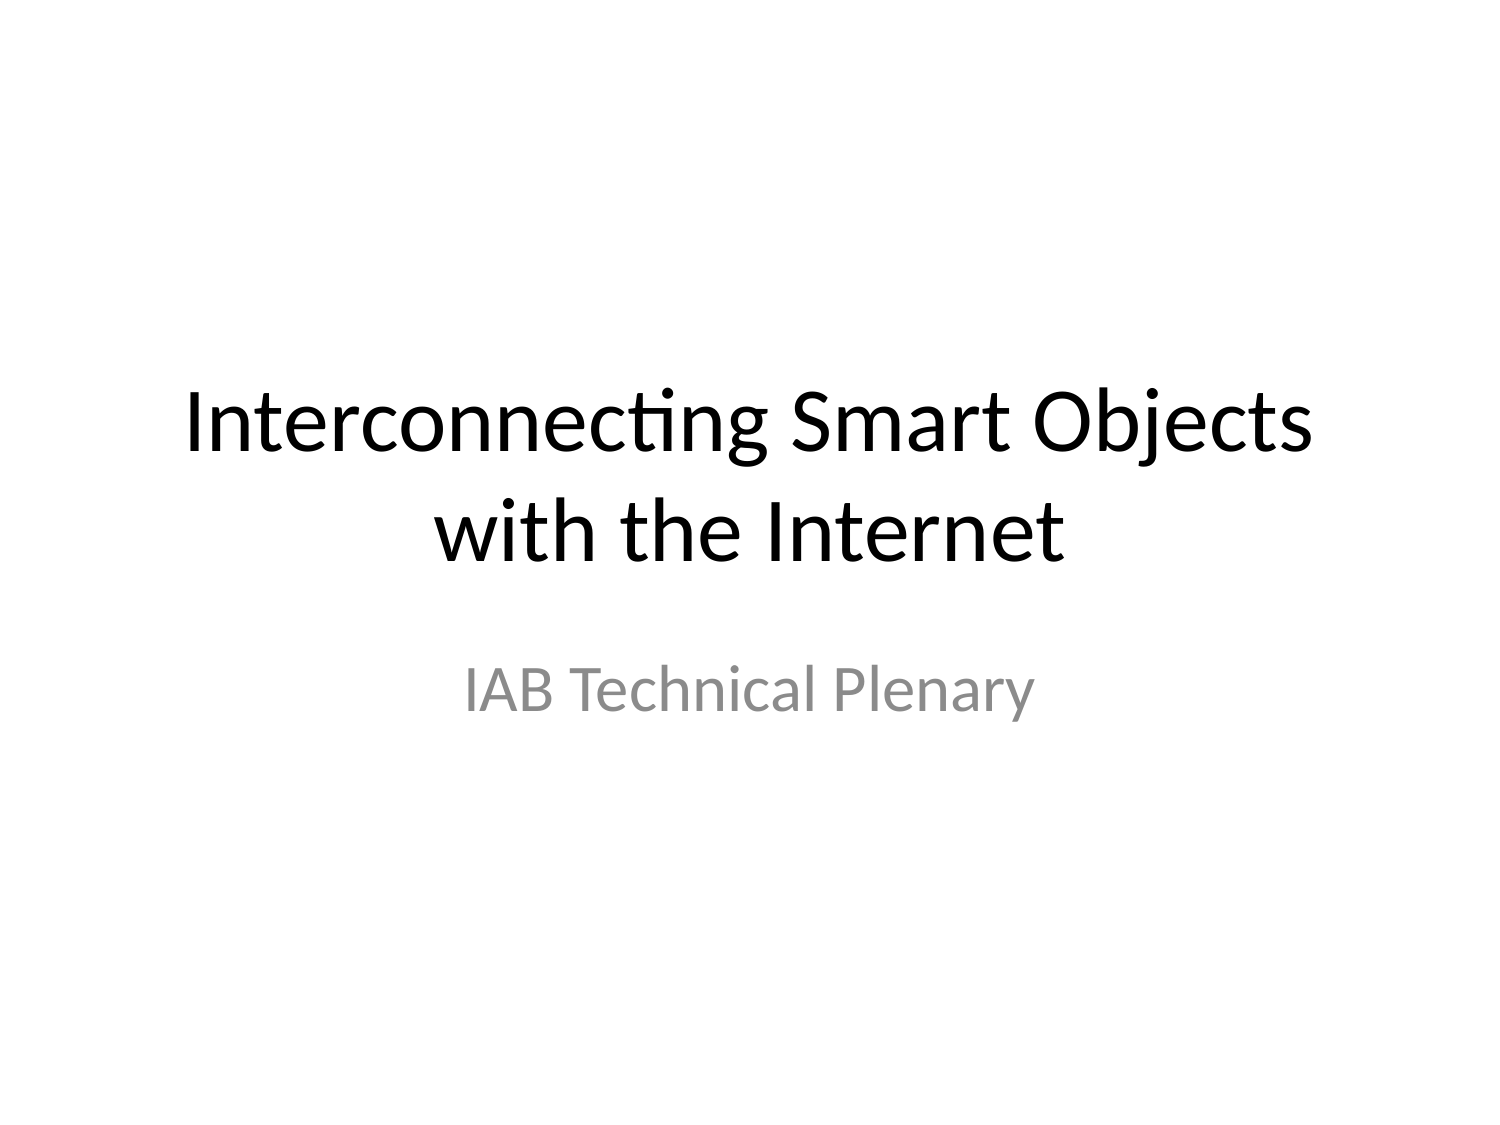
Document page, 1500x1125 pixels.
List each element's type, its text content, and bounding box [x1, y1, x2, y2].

subtitle IAB Technical Plenary [225, 637, 1275, 925]
title Interconnecting Smart Objects with the Internet [112, 349, 1388, 591]
